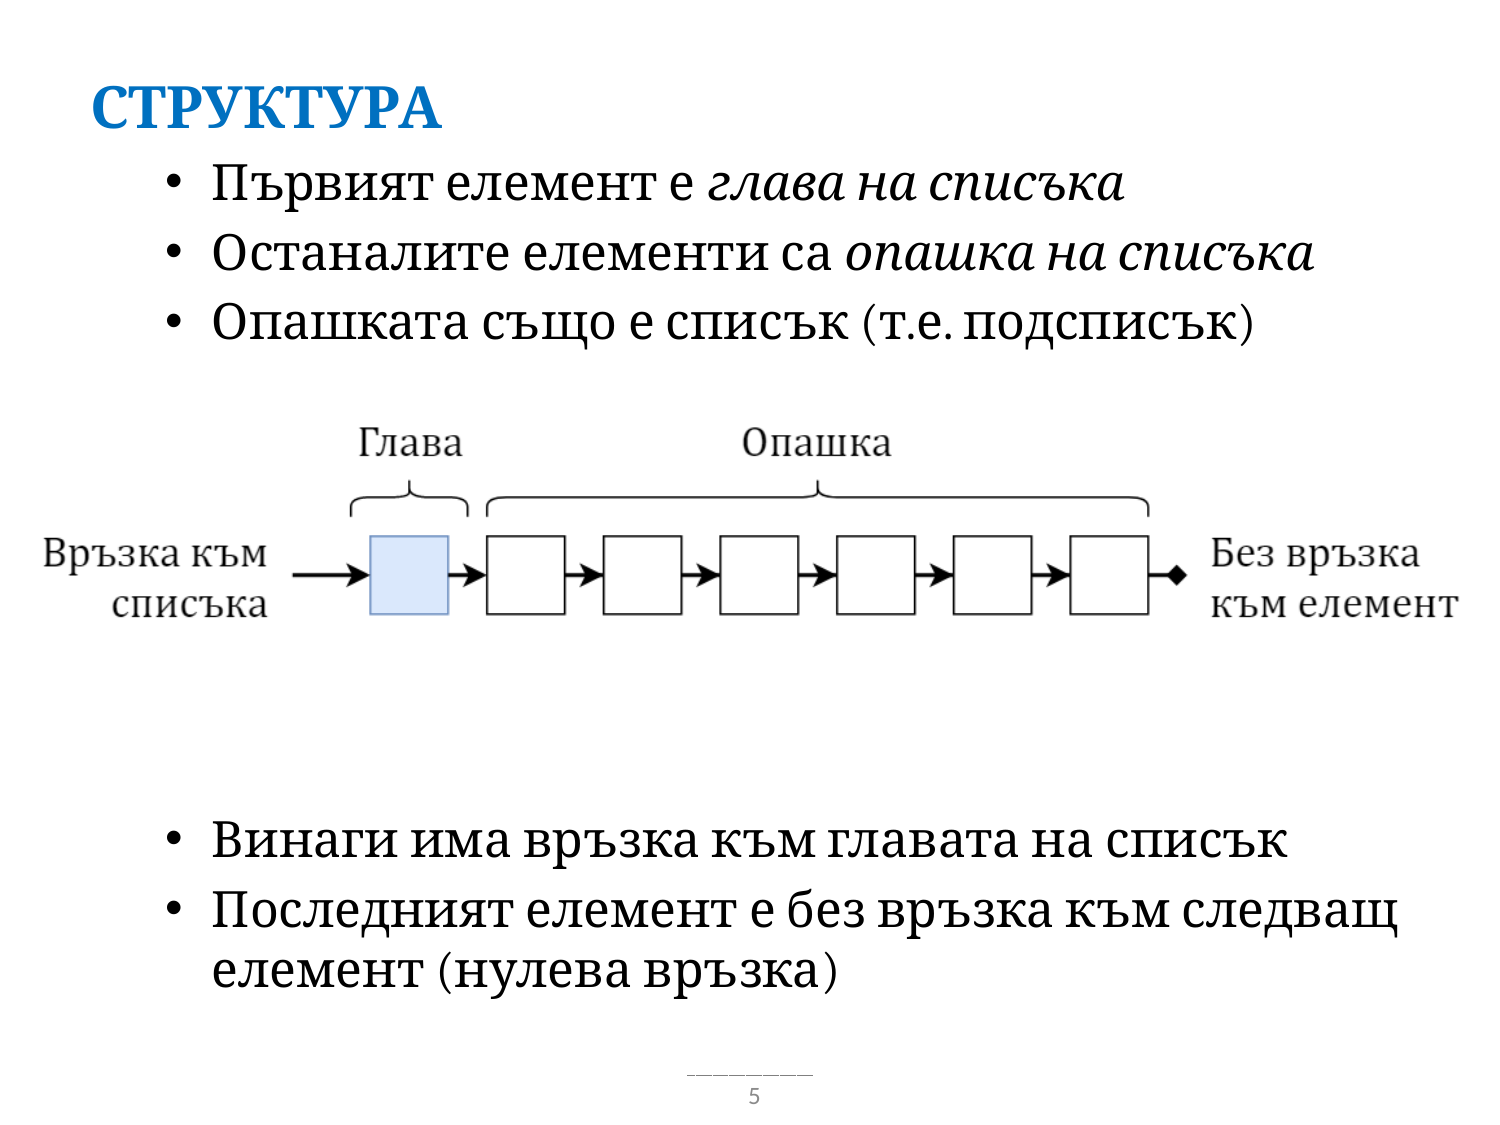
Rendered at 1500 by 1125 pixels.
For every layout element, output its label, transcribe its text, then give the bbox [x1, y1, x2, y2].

list Структура Първият елемент е глава на списъка Останалите елементи са опашка на списъка Опашката също е списък (т.е. подсписък) Винаги има връзка към главата на списък Последният елемент е без връзка към следващ елемент (нулева връзка) [75, 62, 1450, 397]
picture [0, 399, 1500, 626]
slide_number 5 [579, 1065, 930, 1125]
list Структура Първият елемент е глава на списъка Останалите елементи са опашка на списъка Опашката също е списък (т.е. подсписък) Винаги има връзка към главата на списък Последният елемент е без връзка към следващ елемент (нулева връзка) [75, 633, 1450, 1063]
